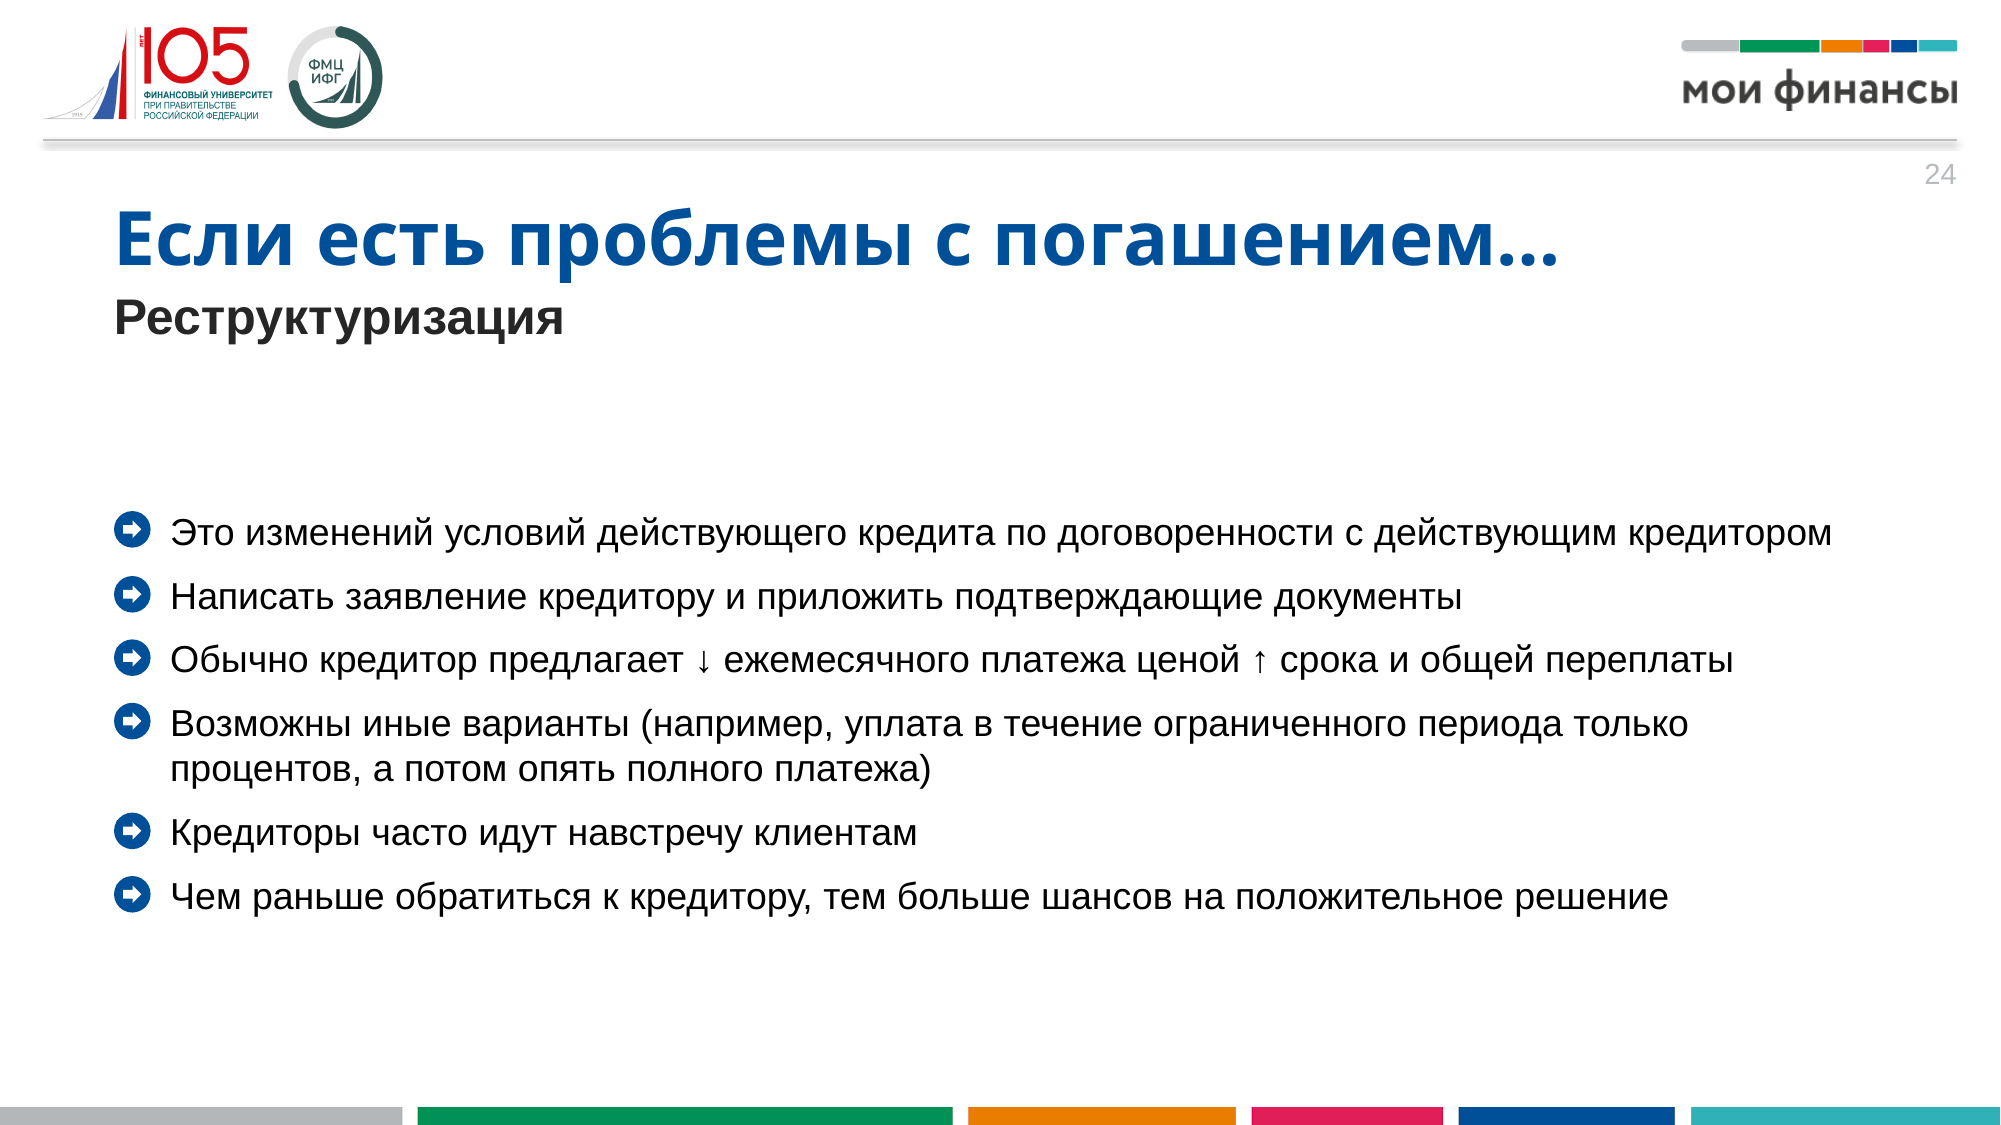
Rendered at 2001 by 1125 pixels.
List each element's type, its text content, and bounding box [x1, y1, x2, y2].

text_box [113, 639, 151, 677]
picture [30, 27, 273, 129]
picture [0, 1107, 2000, 1125]
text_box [113, 510, 151, 548]
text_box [113, 575, 151, 613]
text_box Реструктуризация [114, 284, 617, 345]
text_box 24 [1883, 155, 1957, 191]
text_box Если есть проблемы с погашением… [113, 190, 1739, 281]
picture [283, 26, 386, 129]
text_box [113, 702, 151, 740]
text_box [113, 875, 151, 913]
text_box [113, 812, 151, 850]
text_box Это изменений условий действующего кредита по договоренности с действующим кредитором Написать заявление кредитору и приложить подтверждающие документы Обычно кредитор предлагает ↓ ежемесячного платежа ценой ↑ срока и общей переплаты Возможны иные варианты (например, уплата в течение ограниченного периода только процентов, а потом опять полного платежа) Кредиторы часто идут навстречу клиентам Чем раньше обратиться к кредитору, тем больше шансов на положительное решение [113, 507, 1886, 917]
